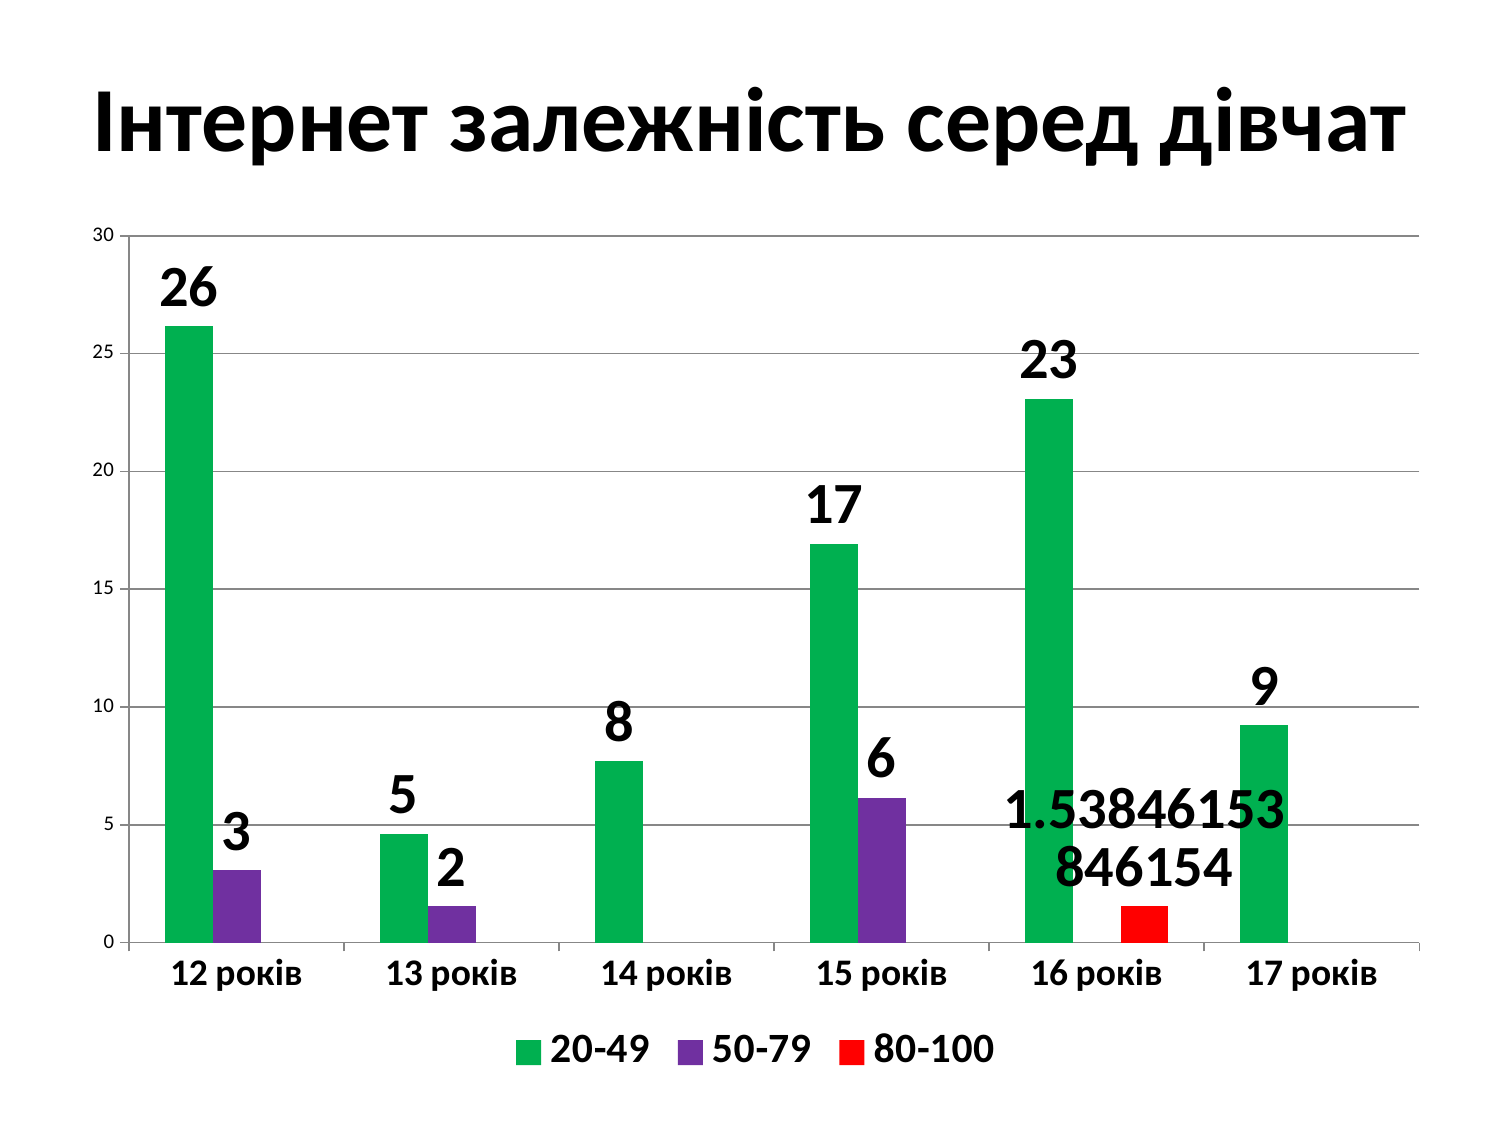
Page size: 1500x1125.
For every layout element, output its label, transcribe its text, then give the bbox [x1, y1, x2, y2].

chart [64, 207, 1448, 1083]
title Інтернет залежність серед дівчат [75, 45, 1425, 185]
